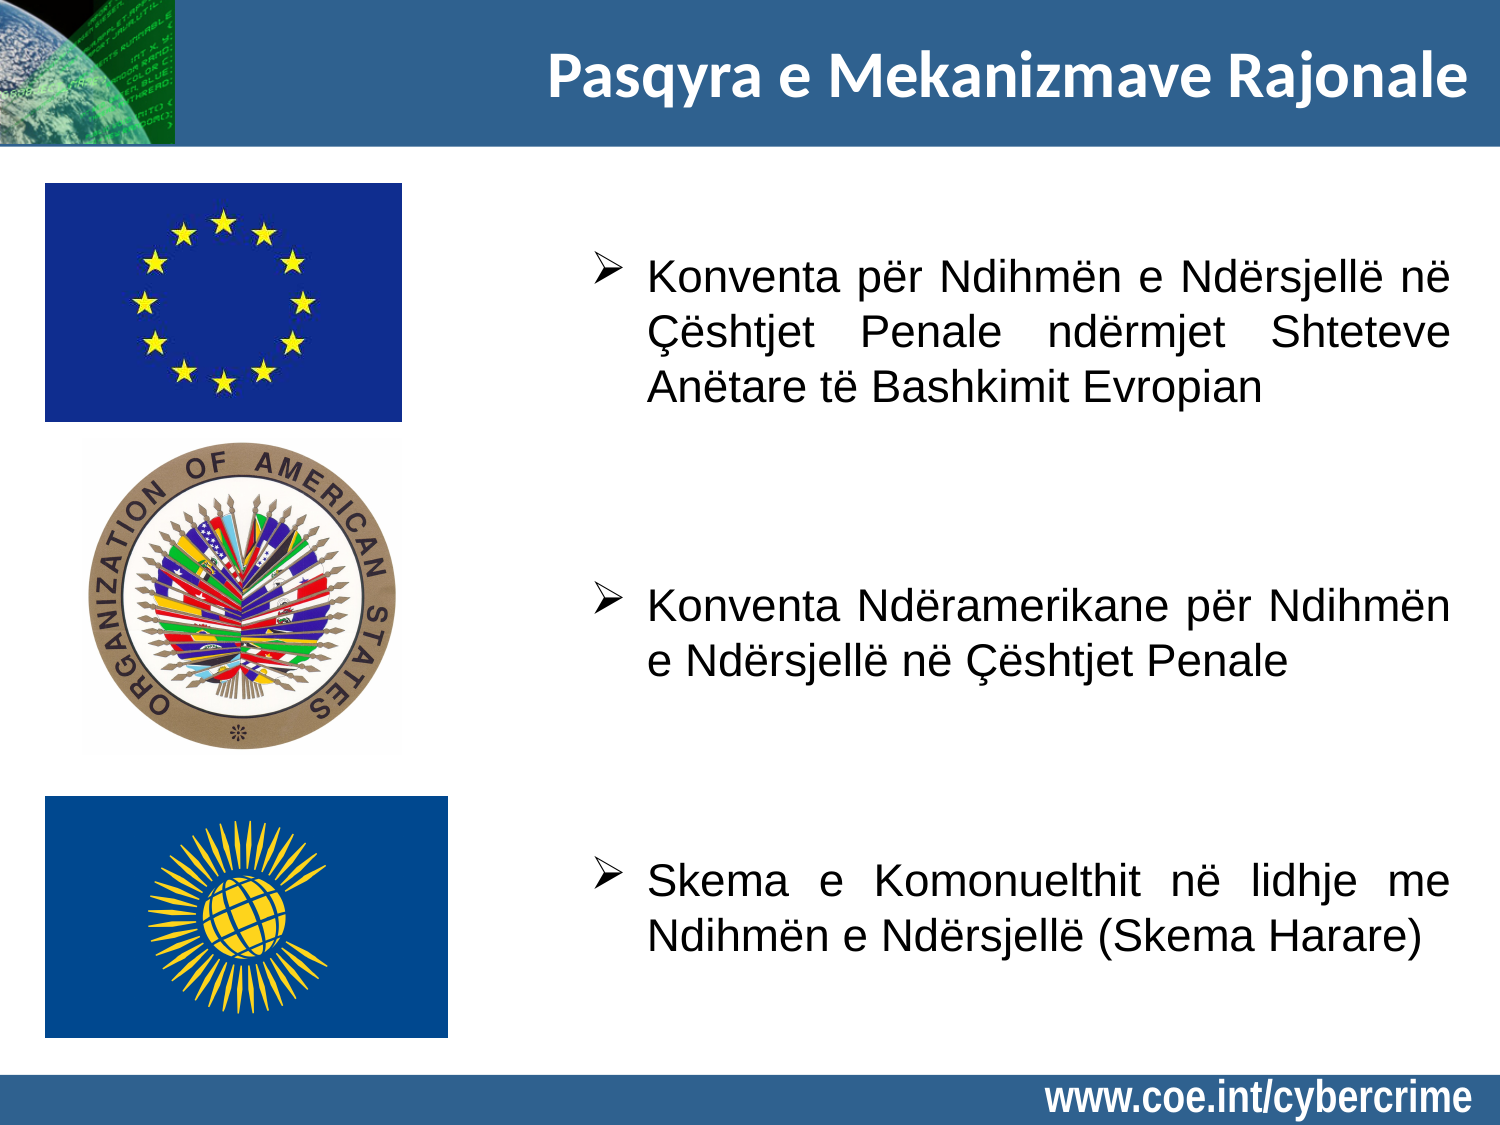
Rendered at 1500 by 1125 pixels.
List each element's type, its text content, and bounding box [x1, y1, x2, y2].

picture [0, 0, 175, 144]
text_box Pasqyra e Mekanizmave Rajonale [177, 0, 1500, 149]
picture [45, 796, 448, 1039]
text_box [0, 1073, 1030, 1125]
picture [82, 437, 403, 755]
picture [45, 183, 402, 422]
text_box Konventa për Ndihmën e Ndërsjellë në Çështjet Penale ndërmjet Shteteve Anëtare të Bashkimit Evropian Konventa Ndëramerikane për Ndihmën e Ndërsjellë në Çështjet Penale Skema e Komonuelthit në lidhje me Ndihmën e Ndërsjellë (Skema Harare) [575, 238, 1467, 1079]
text_box www.coe.int/cybercrime [1030, 1059, 1500, 1125]
